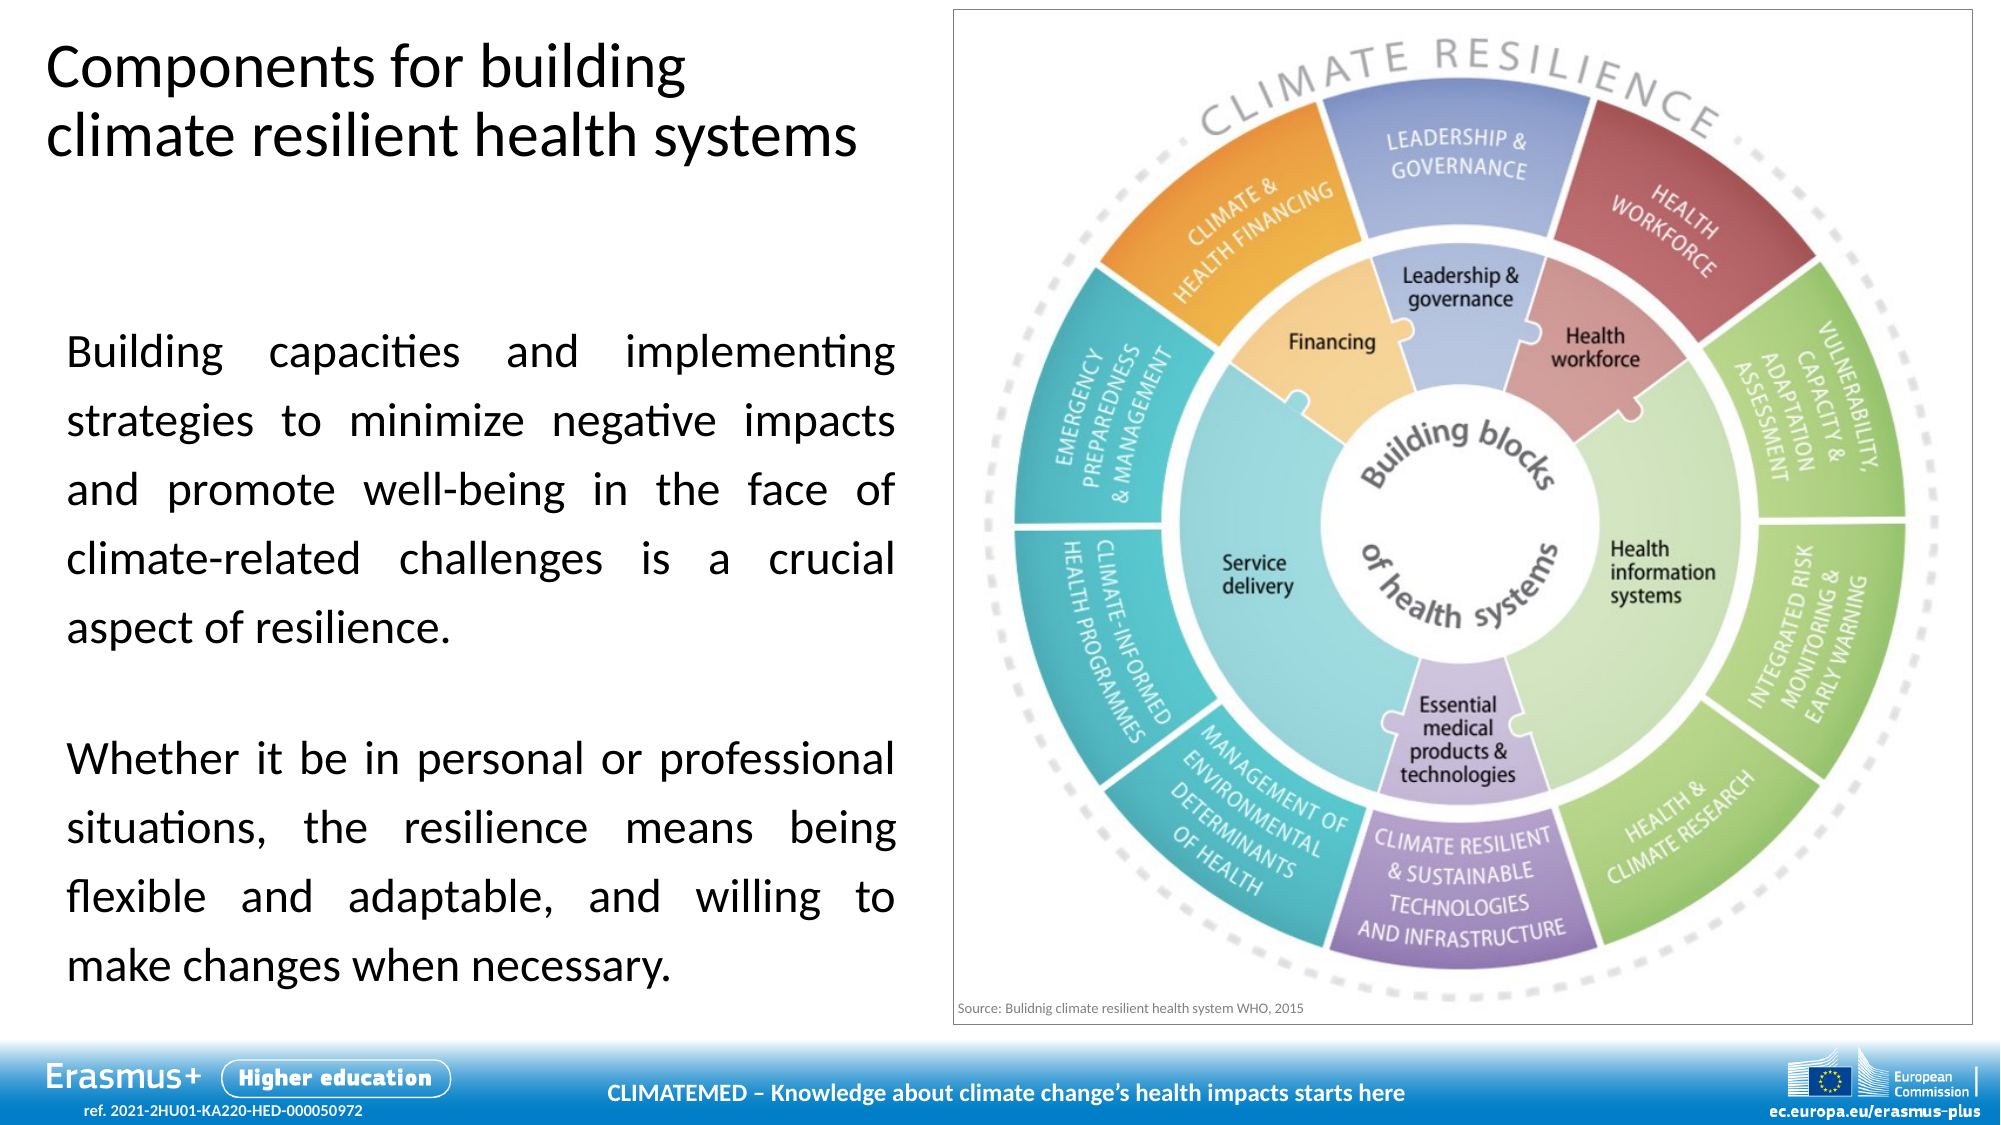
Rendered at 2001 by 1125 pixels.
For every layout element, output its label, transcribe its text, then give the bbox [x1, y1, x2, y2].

title Components for building climate resilient health systems [1973, 25, 1984, 179]
title Components for building climate resilient health systems [31, 25, 953, 179]
picture [954, 10, 1972, 1024]
text_box Building capacities and implementing strategies to minimize negative impacts and promote well-being in the face of climate-related challenges is a crucial aspect of resilience. Whether it be in personal or professional situations, the resilience means being flexible and adaptable, and willing to make changes when necessary. [51, 300, 913, 999]
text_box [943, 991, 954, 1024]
picture [0, 899, 2000, 1125]
